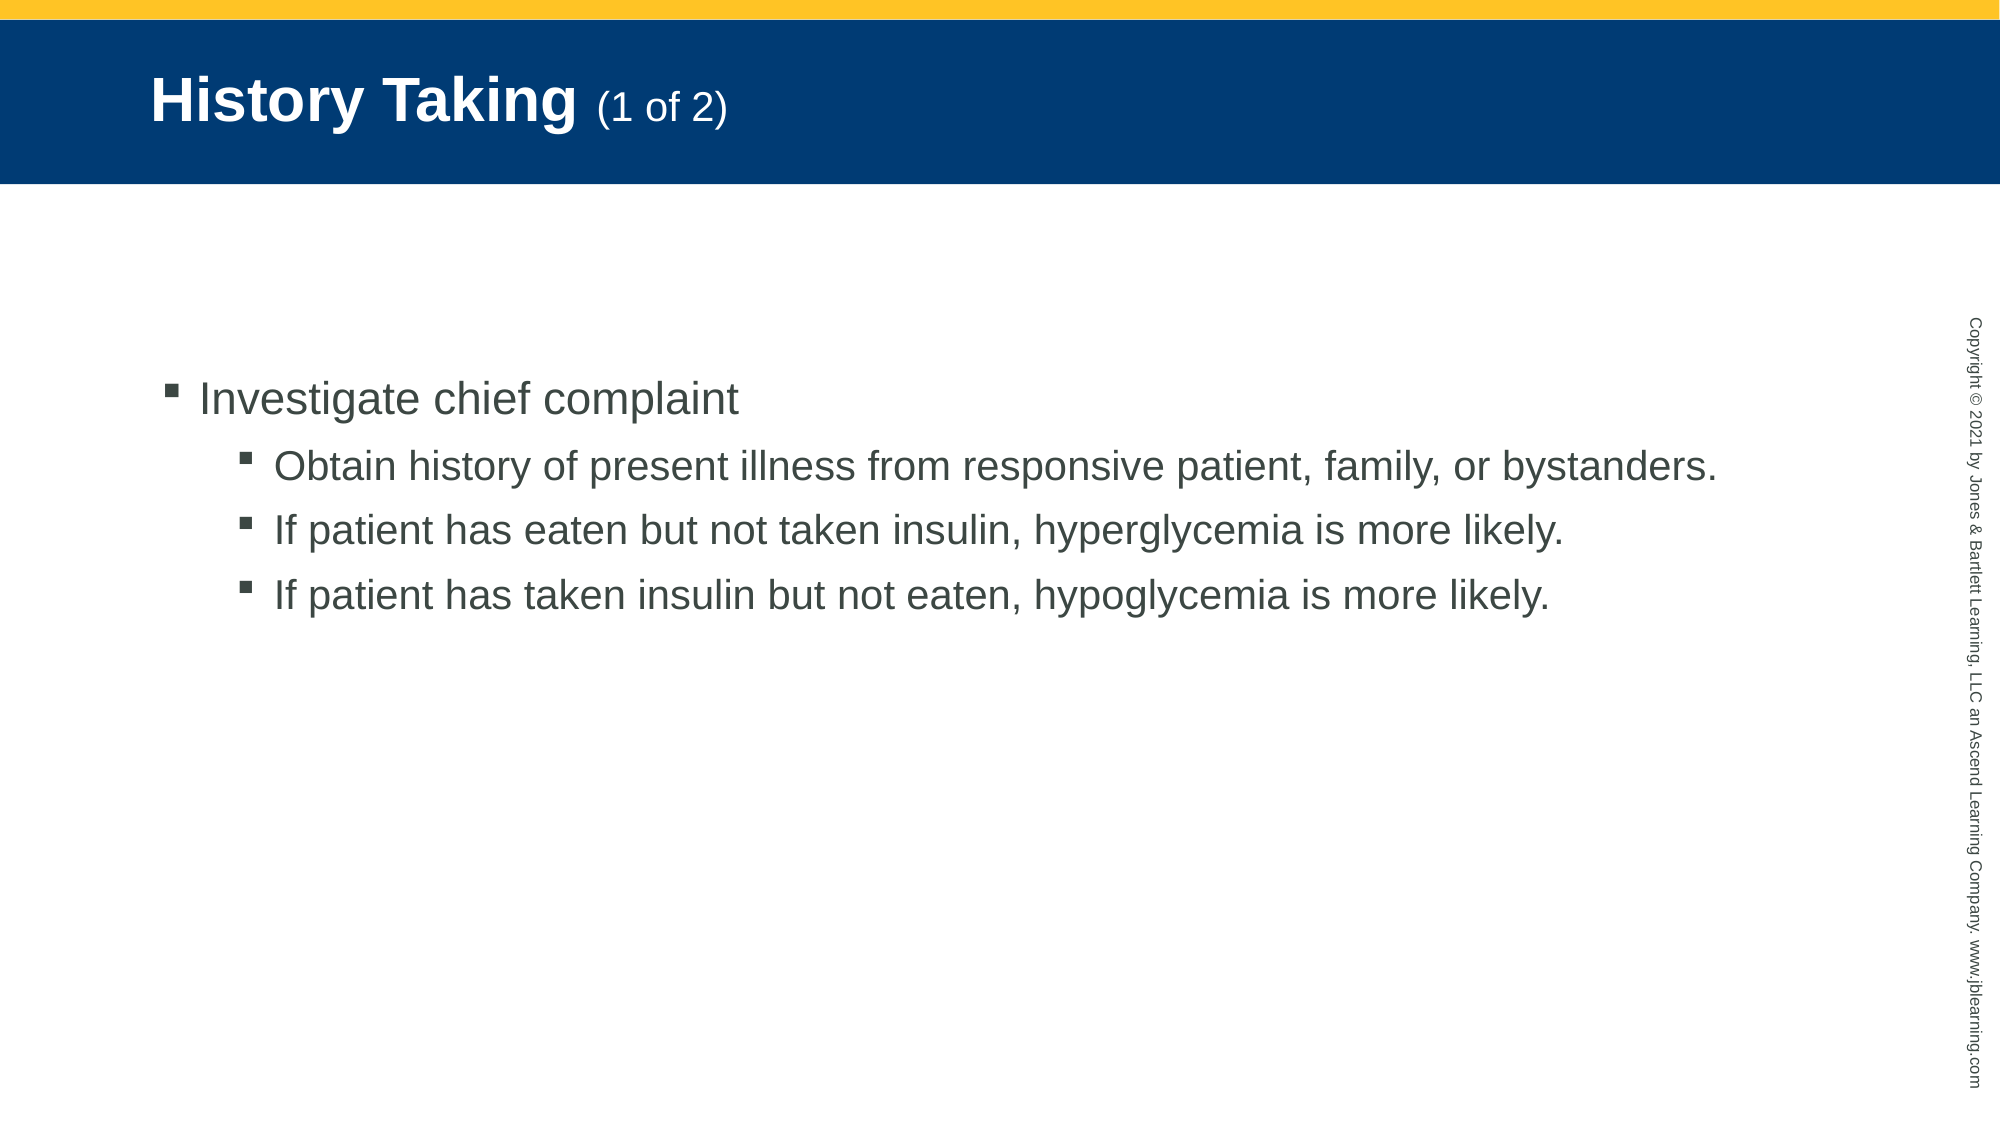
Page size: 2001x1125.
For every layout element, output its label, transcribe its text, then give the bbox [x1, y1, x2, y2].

title History Taking (1 of 2) [0, 19, 2000, 185]
list Investigate chief complaint Obtain history of present illness from responsive patient, family, or bystanders. If patient has eaten but not taken insulin, hyperglycemia is more likely. If patient has taken insulin but not eaten, hypoglycemia is more likely. [146, 361, 1859, 1016]
